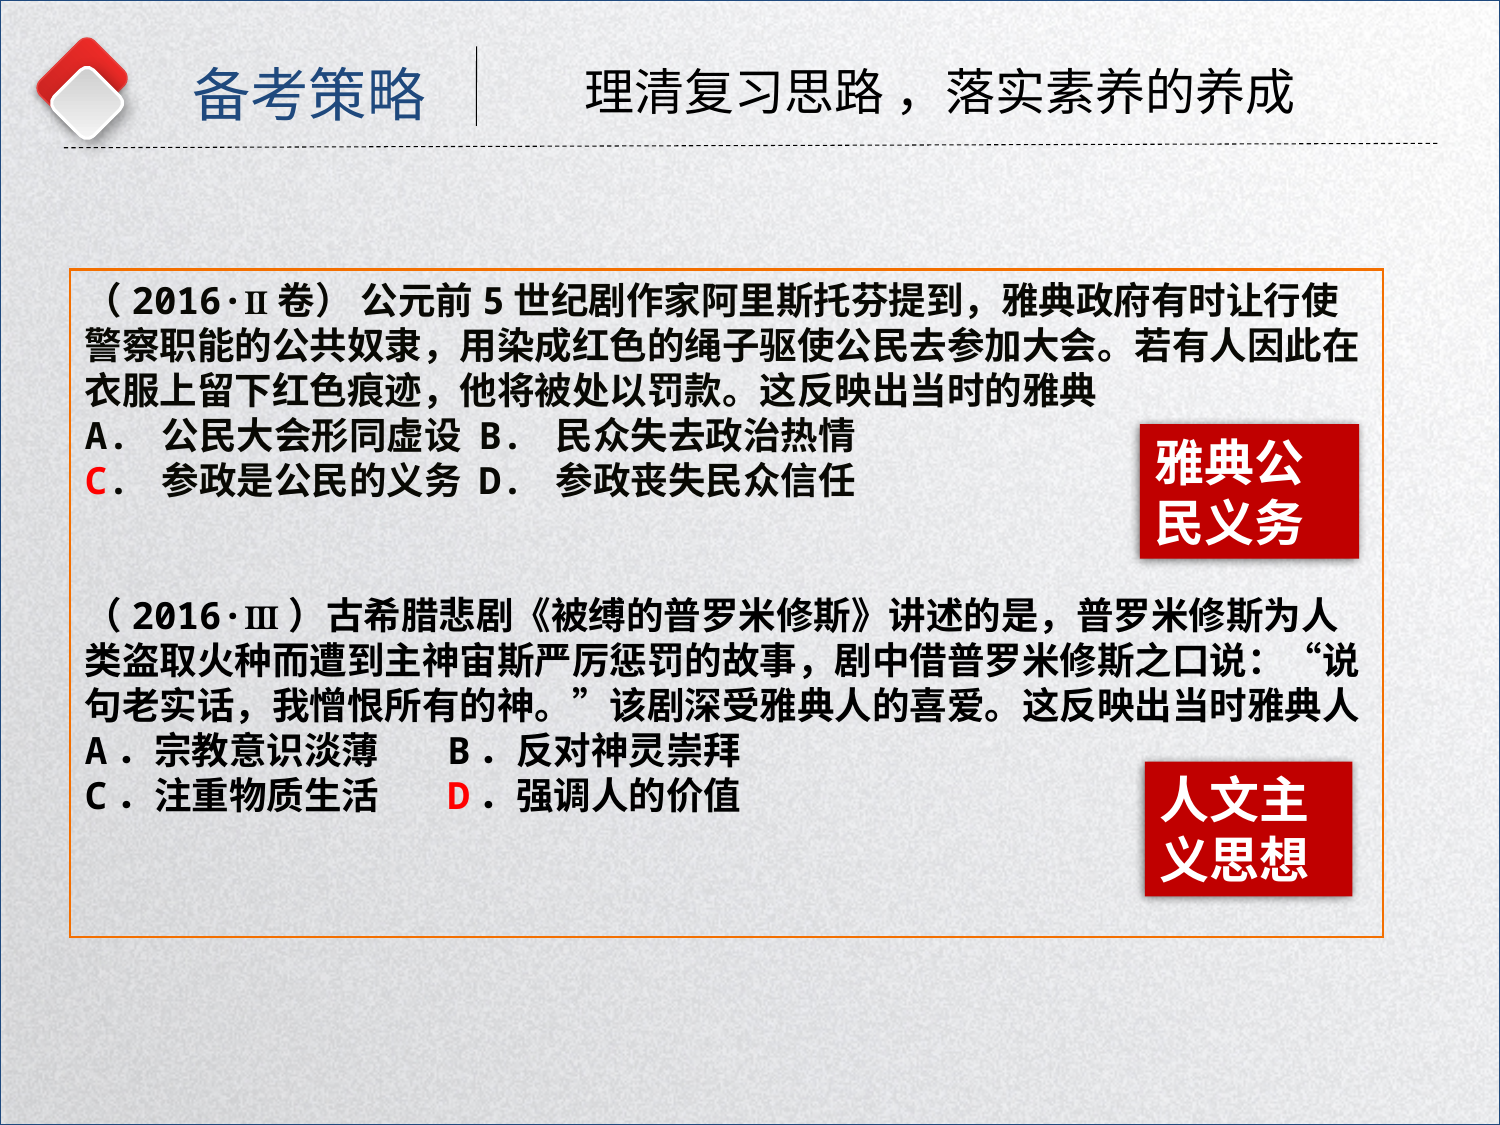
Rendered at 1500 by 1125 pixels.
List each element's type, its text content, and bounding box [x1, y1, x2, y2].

text_box 理清复习思路 ，落实素养的养成 [569, 53, 1311, 129]
text_box [37, 38, 127, 104]
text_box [63, 143, 1439, 148]
text_box 人文主义思想 [1144, 761, 1353, 897]
text_box 备考策略 [143, 50, 475, 136]
text_box 雅典公民义务 [1139, 424, 1360, 559]
picture [1, 1, 1499, 1124]
text_box [51, 67, 123, 139]
text_box （2016·Ⅱ卷） 公元前5世纪剧作家阿里斯托芬提到，雅典政府有时让行使警察职能的公共奴隶，用染成红色的绳子驱使公民去参加大会。若有人因此在衣服上留下红色痕迹，他将被处以罚款。这反映出当时的雅典 A. 公民大会形同虚设 B. 民众失去政治热情 C. 参政是公民的义务 D. 参政丧失民众信任 （2016·Ⅲ）古希腊悲剧《被缚的普罗米修斯》讲述的是，普罗米修斯为人类盗取火种而遭到主神宙斯严厉惩罚的故事，剧中借普罗米修斯之口说：“说句老实话，我憎恨所有的神。”该剧深受雅典人的喜爱。这反映出当时雅典人 A．宗教意识淡薄 B．反对神灵崇拜 C．注重物质生活 D．强调人的价值 [69, 268, 1384, 938]
